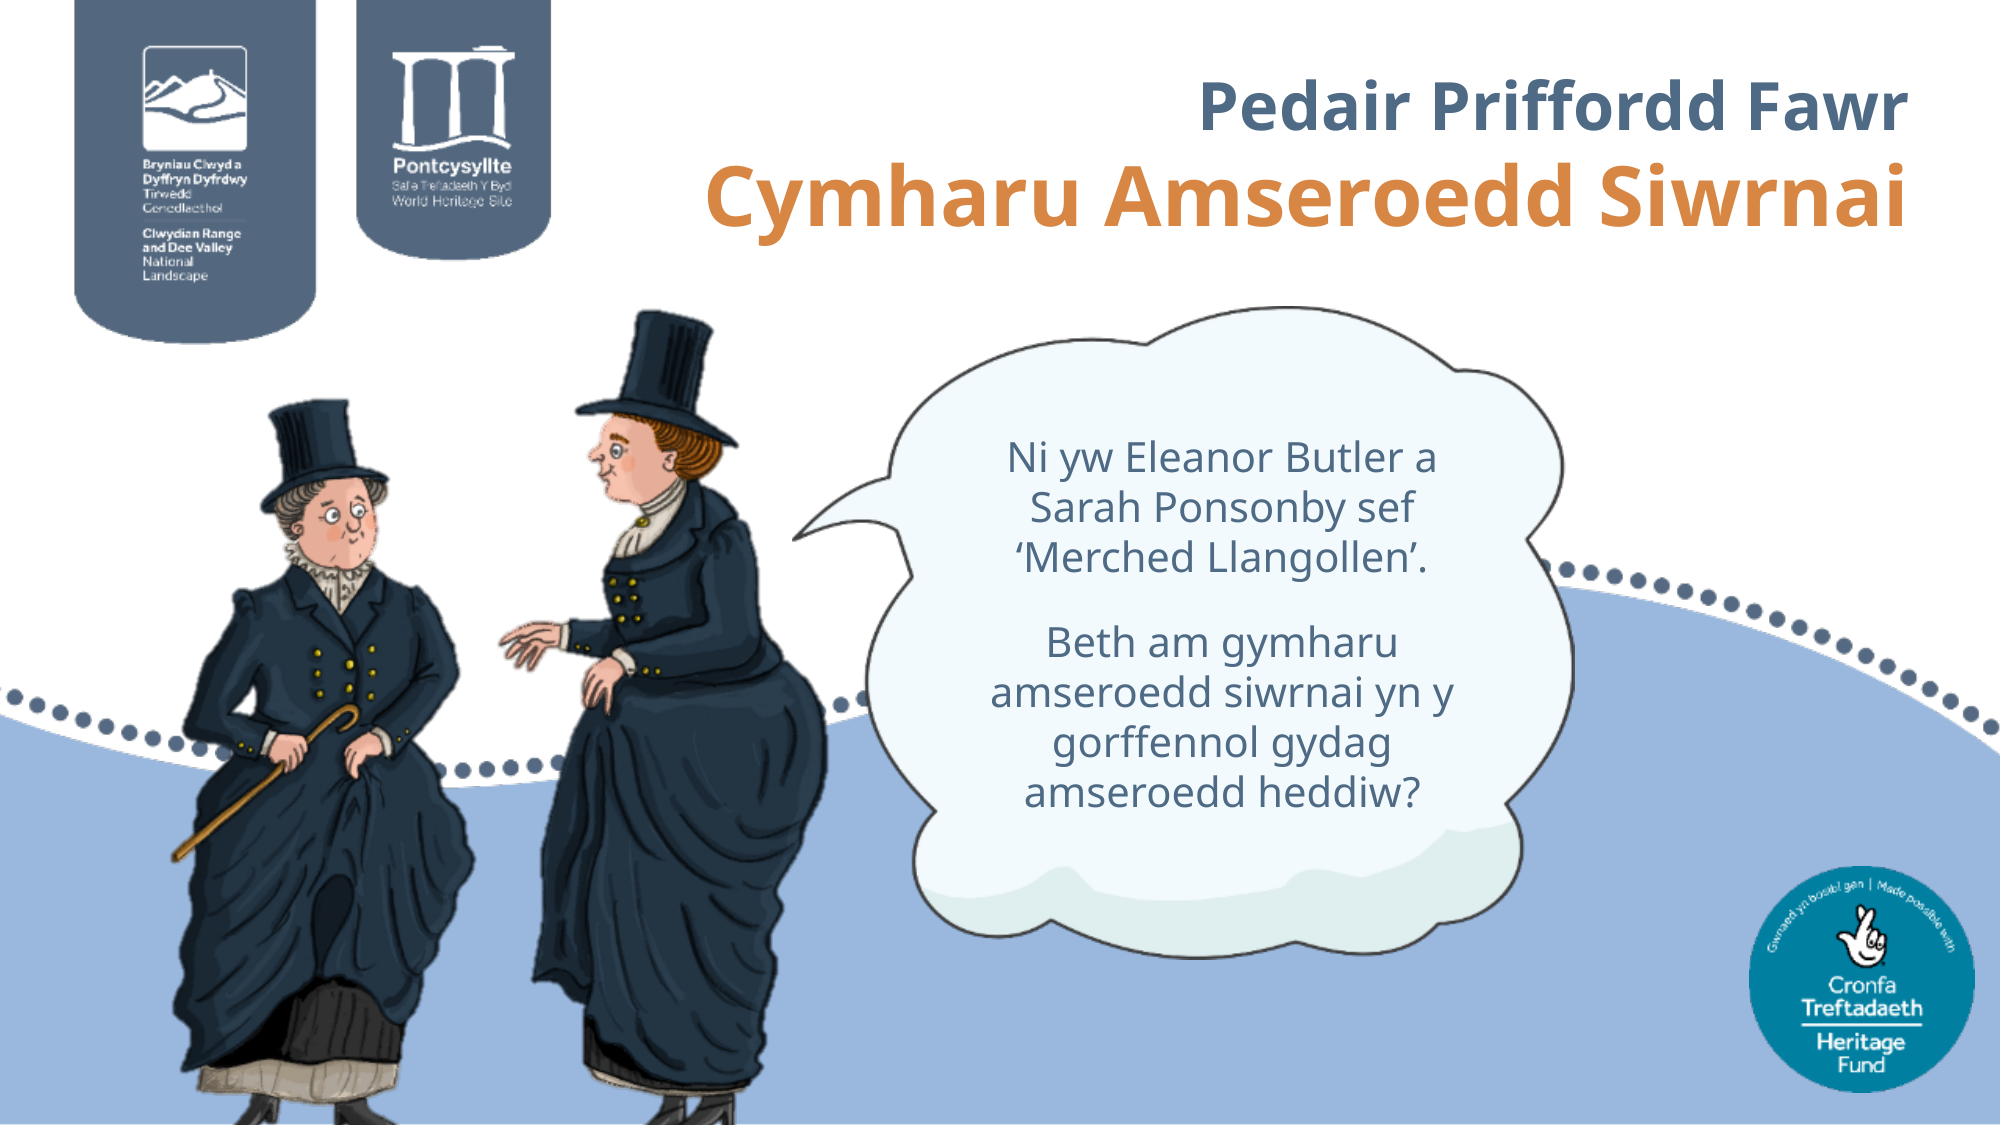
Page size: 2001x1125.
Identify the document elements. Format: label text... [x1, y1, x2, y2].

picture [0, 0, 2000, 1125]
text_box Pedair Priffordd Fawr Cymharu Amseroedd Siwrnai [584, 56, 1925, 251]
